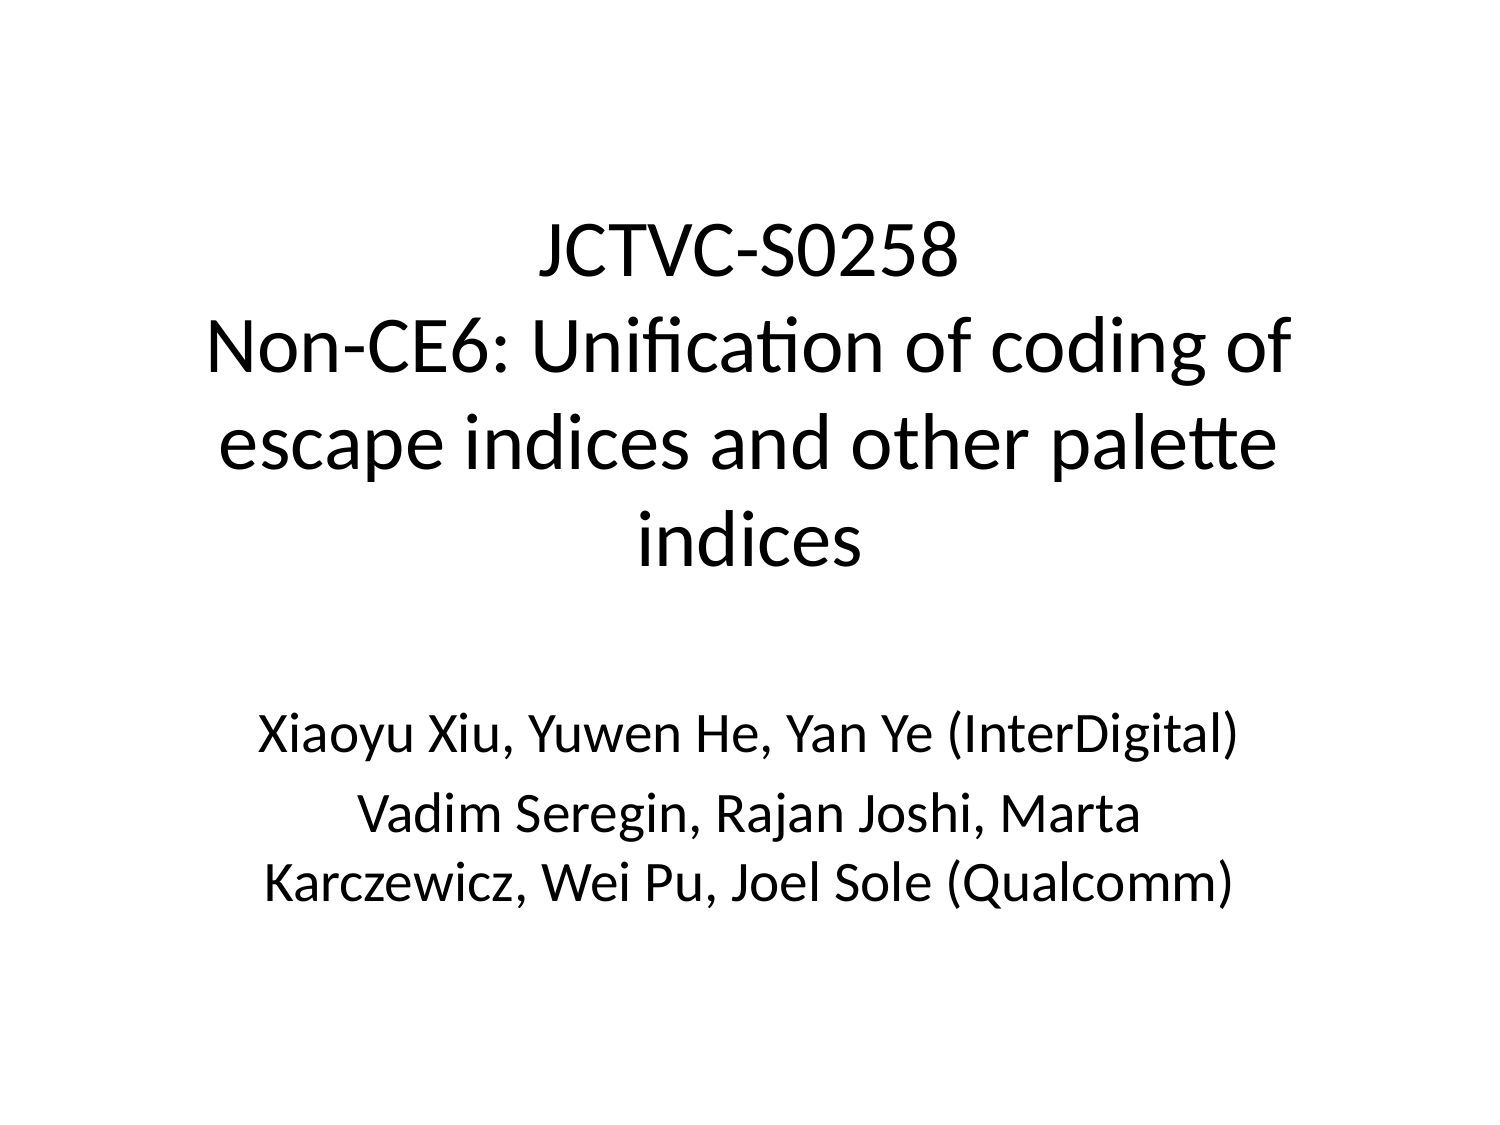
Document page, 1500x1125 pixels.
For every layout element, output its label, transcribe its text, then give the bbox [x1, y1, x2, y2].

subtitle Xiaoyu Xiu, Yuwen He, Yan Ye (InterDigital) Vadim Seregin, Rajan Joshi, Marta Karczewicz, Wei Pu, Joel Sole (Qualcomm) [225, 687, 1275, 925]
title JCTVC-S0258 Non-CE6: Unification of coding of escape indices and other palette indices [112, 187, 1388, 591]
